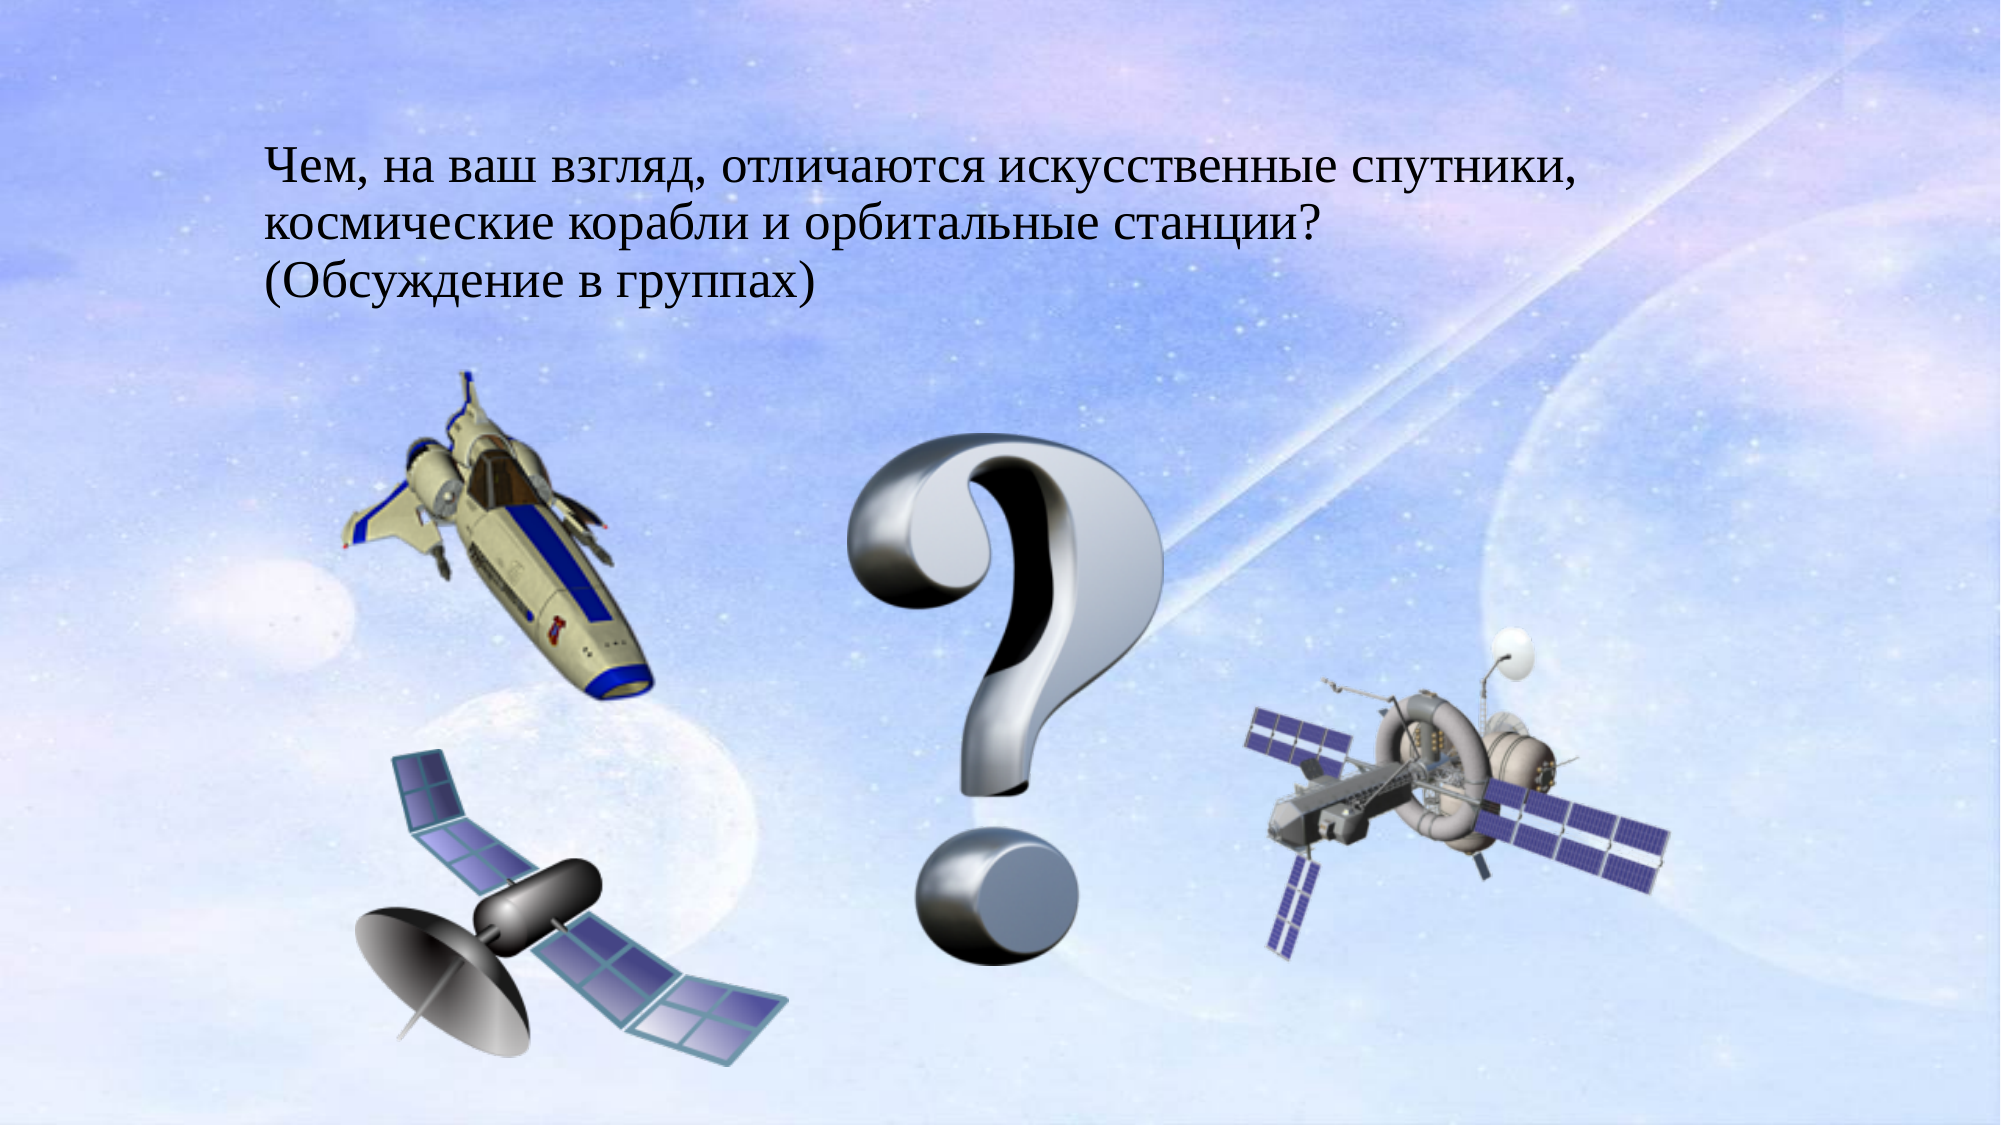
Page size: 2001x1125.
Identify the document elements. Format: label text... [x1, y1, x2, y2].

title Чем, на ваш взгляд, отличаются искусственные спутники, космические корабли и орбитальные станции? (Обсуждение в группах) [249, 128, 1750, 317]
footer [662, 1042, 1338, 1103]
picture [0, 0, 2001, 1125]
